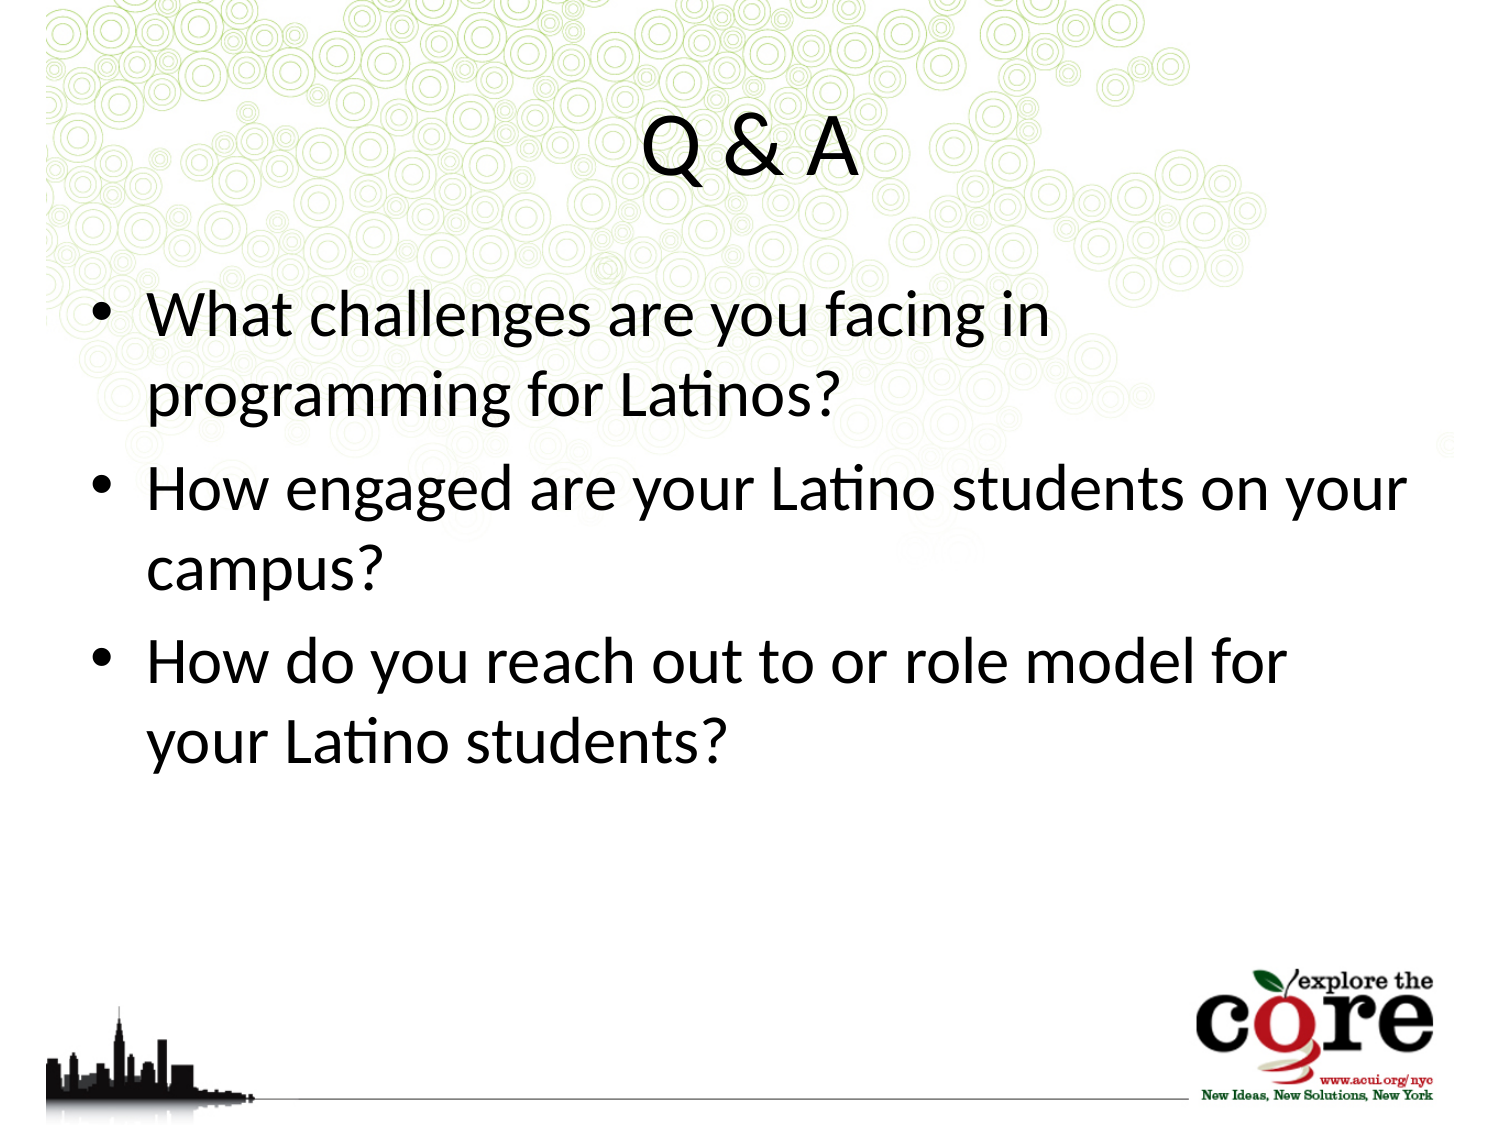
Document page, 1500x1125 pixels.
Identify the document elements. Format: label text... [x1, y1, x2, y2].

title Q & A [74, 44, 1426, 233]
picture [46, 0, 1454, 1125]
list What challenges are you facing in programming for Latinos? How engaged are your Latino students on your campus? How do you reach out to or role model for your Latino students? [74, 262, 1426, 1006]
